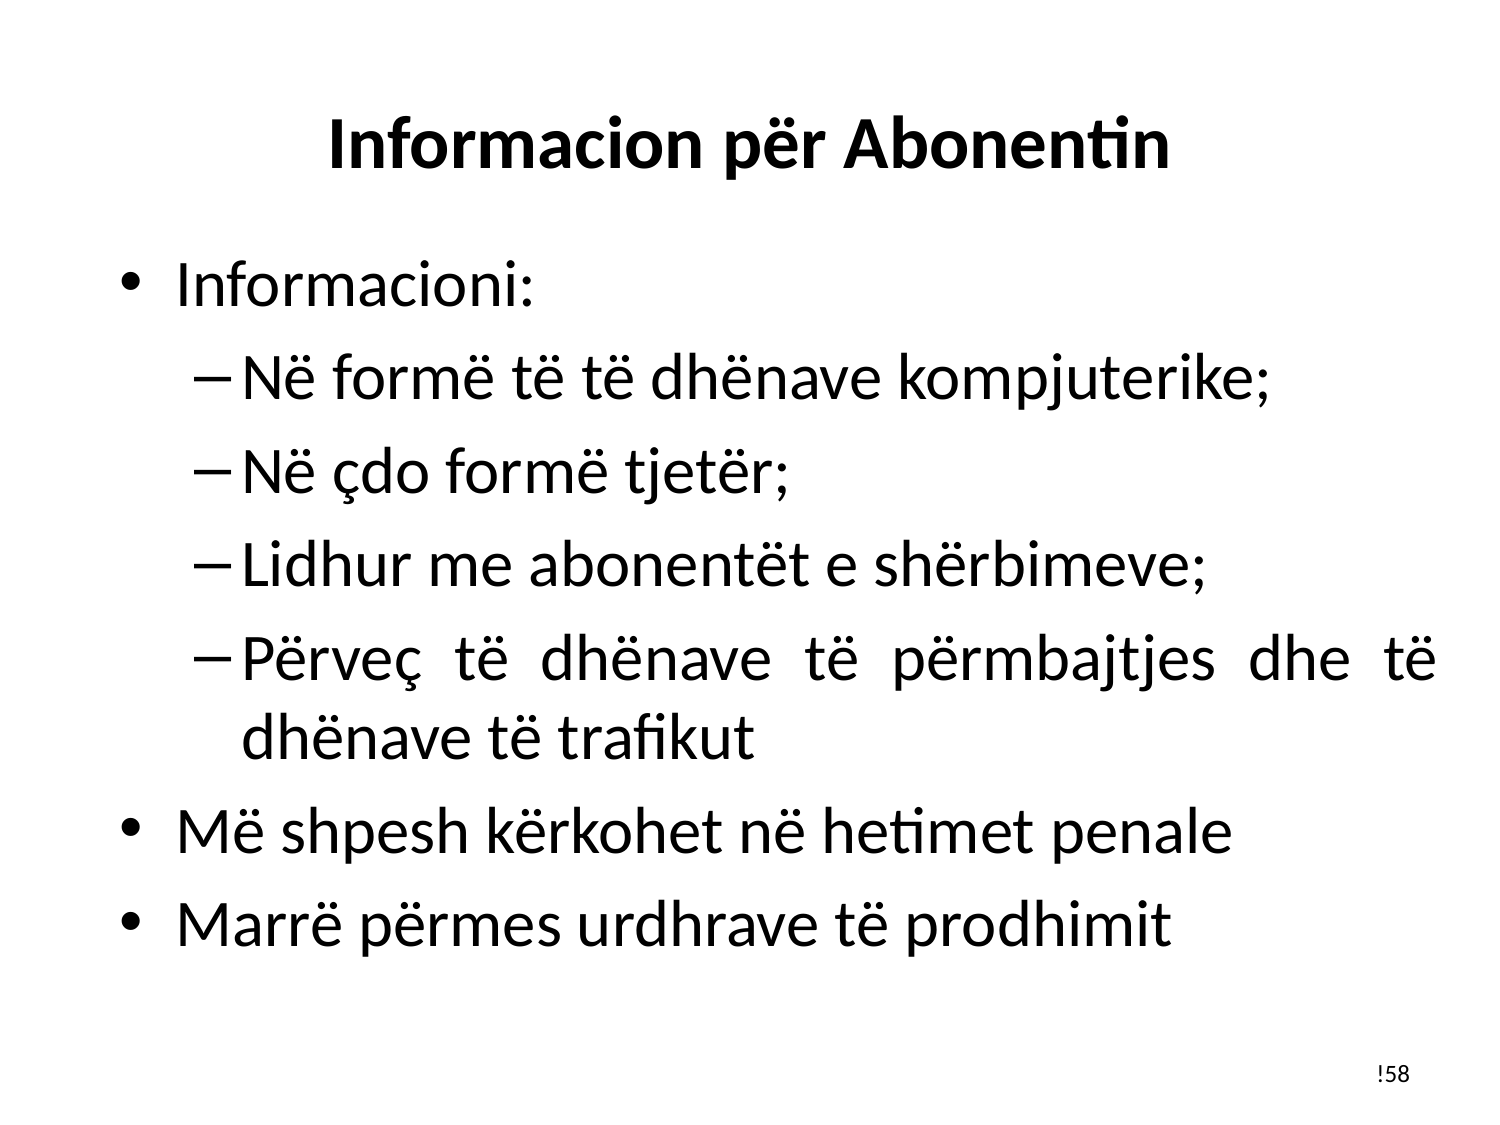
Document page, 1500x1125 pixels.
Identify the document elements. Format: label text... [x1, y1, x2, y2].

slide_number !58 [1074, 1042, 1425, 1103]
title Informacion për Abonentin [74, 44, 1426, 233]
list Informacioni: Në formë të të dhënave kompjuterike; Në çdo formë tjetër; Lidhur me abonentët e shërbimeve; Përveç të dhënave të përmbajtjes dhe të dhënave të trafikut Më shpesh kërkohet në hetimet penale Marrë përmes urdhrave të prodhimit [103, 232, 1455, 976]
